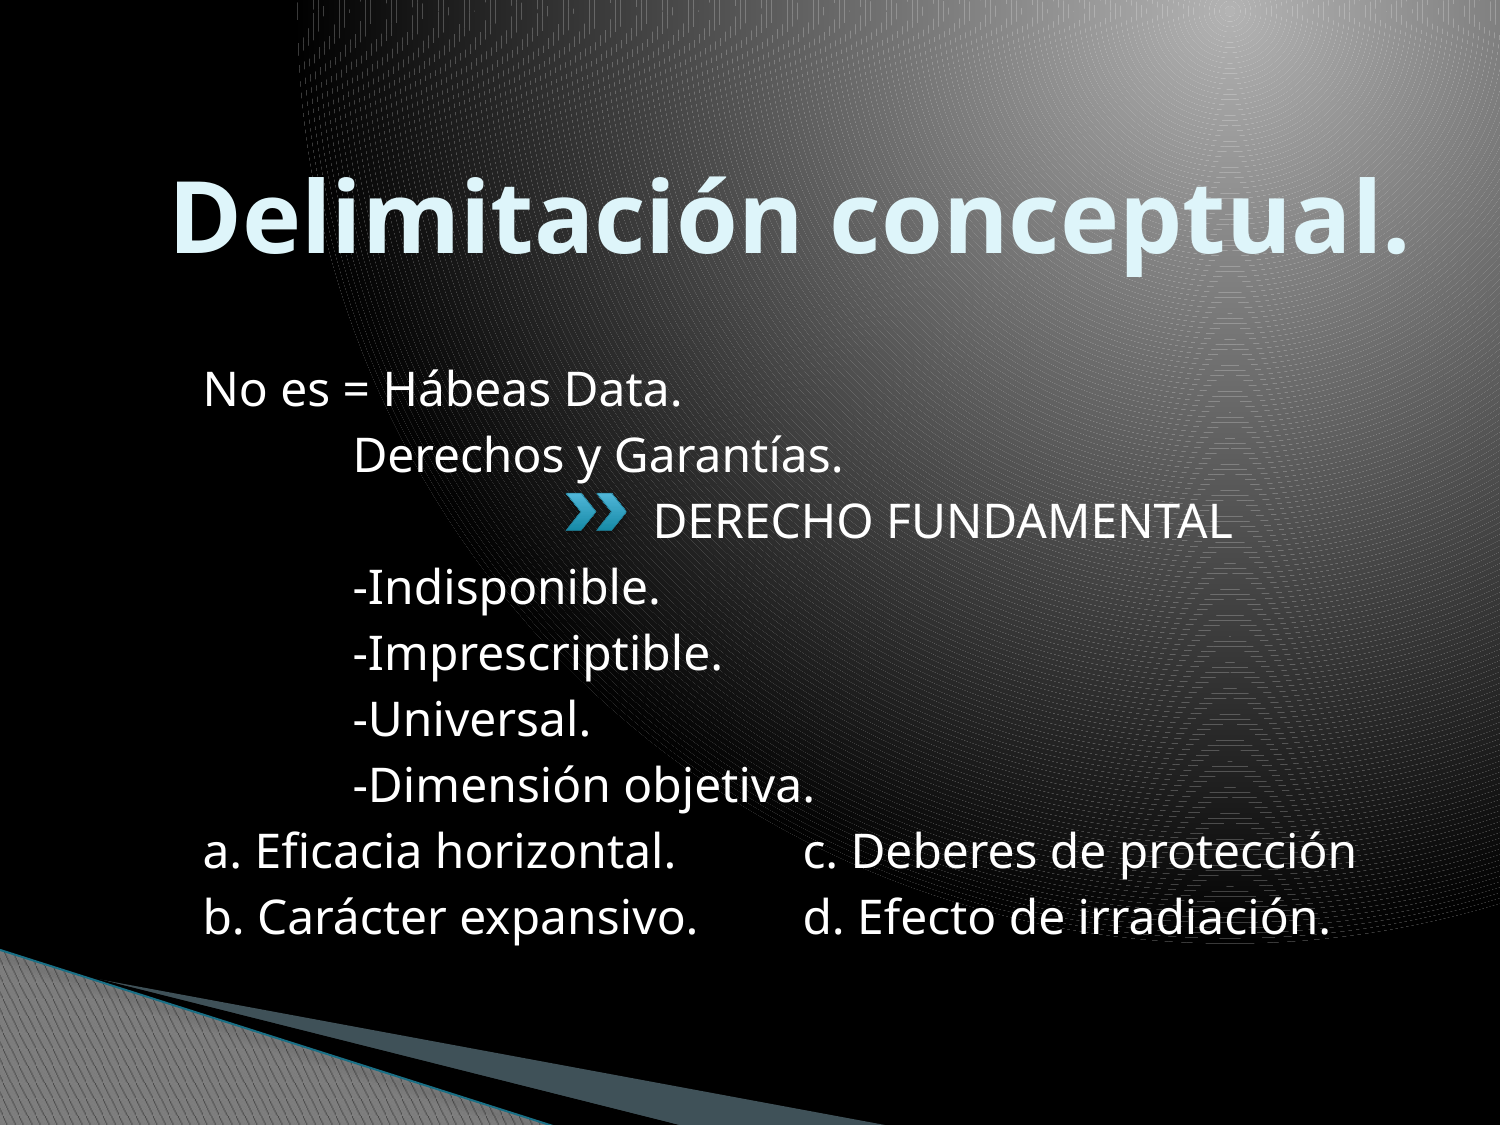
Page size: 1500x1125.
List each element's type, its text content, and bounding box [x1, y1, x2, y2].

list No es = Hábeas Data. Derechos y Garantías. Derecho Fundamental -Indisponible. -Imprescriptible. -Universal. -Dimensión objetiva. a. Eficacia horizontal. c. Deberes de protección b. Carácter expansivo. d. Efecto de irradiación. [187, 351, 1429, 985]
picture [0, 952, 543, 1125]
title Delimitación conceptual. [152, 105, 1428, 282]
